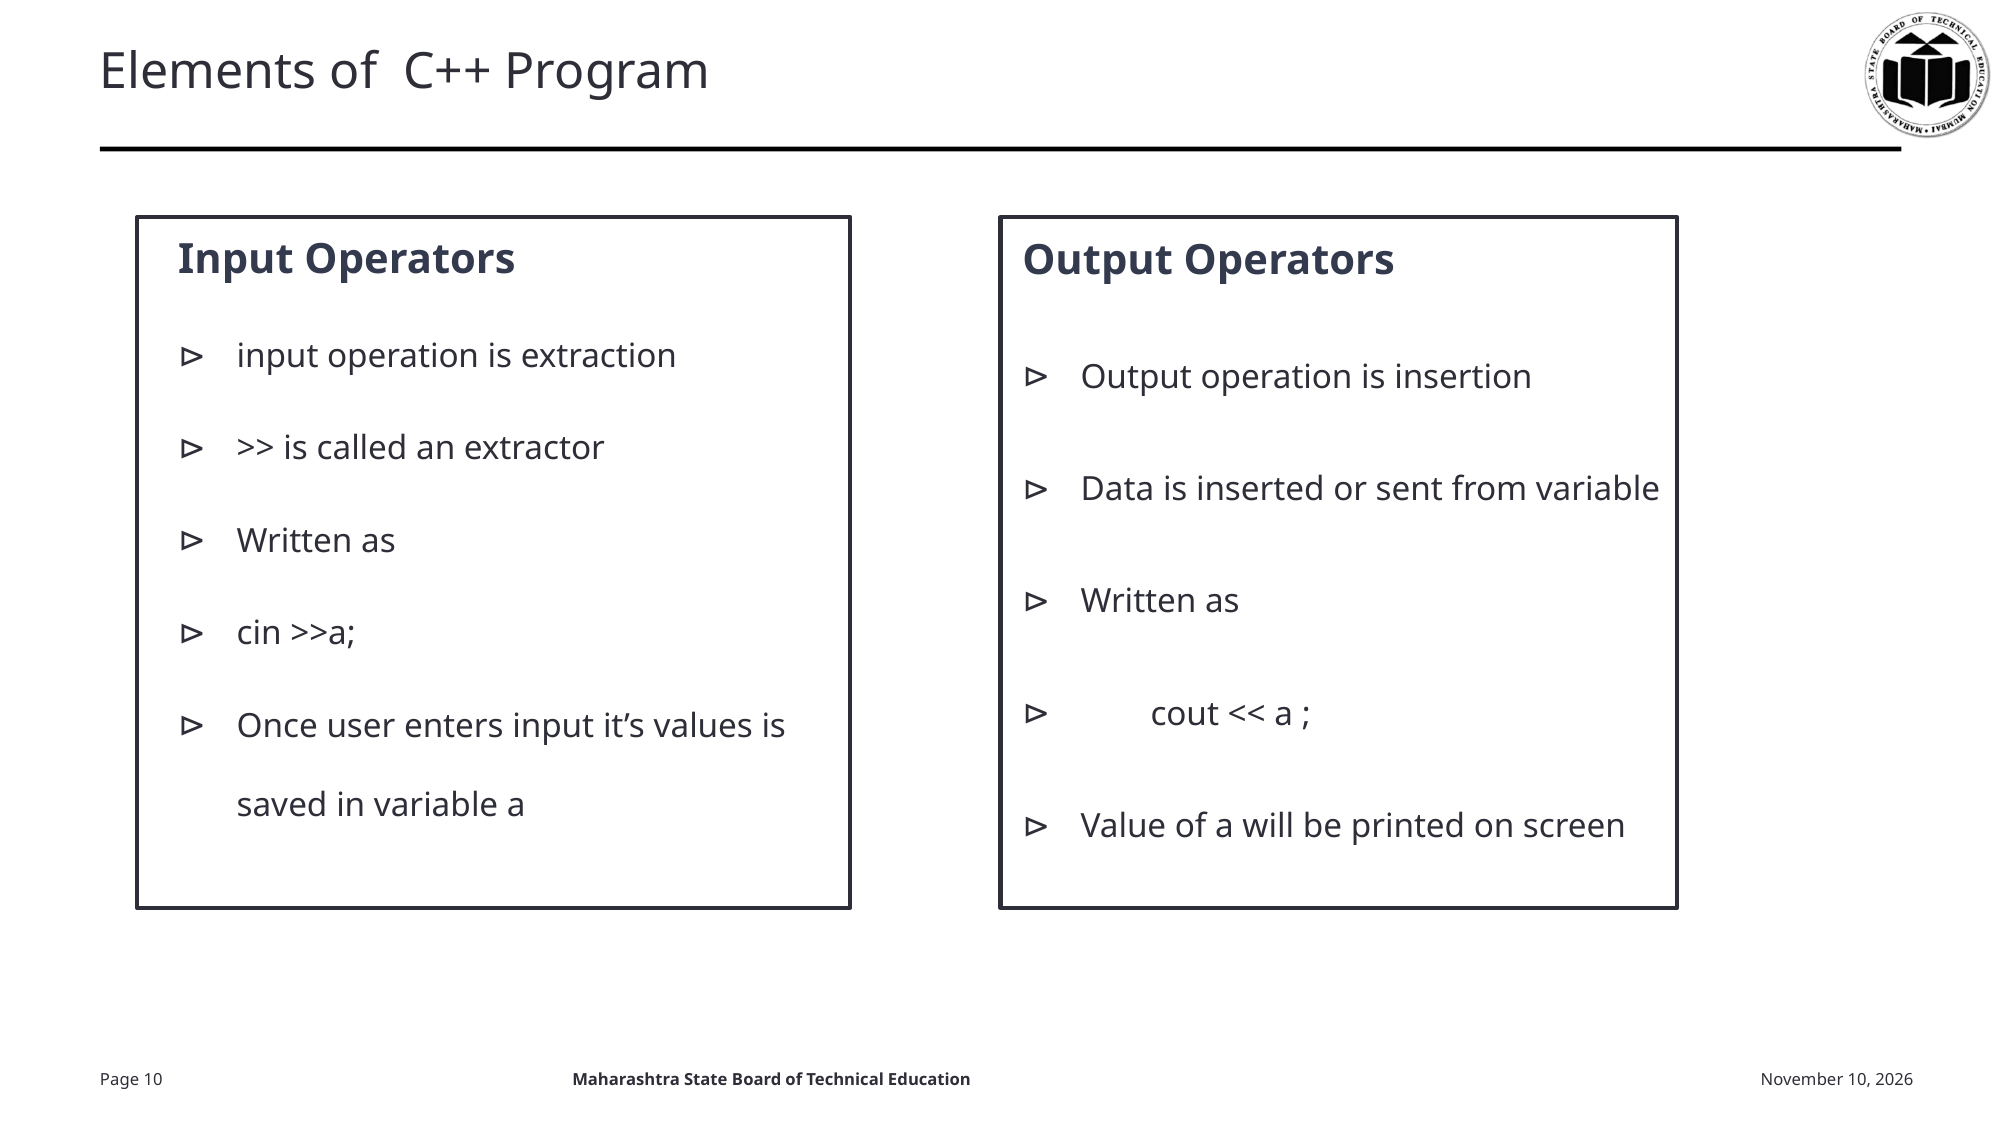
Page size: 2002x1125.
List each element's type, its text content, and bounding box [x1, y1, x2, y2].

text_box Input Operators input operation is extraction >> is called an extractor Written as cin >>a; Once user enters input it’s values is saved in variable a [146, 216, 841, 1125]
picture [1852, 0, 2001, 149]
text_box [841, 216, 850, 908]
title Elements of C++ Program [99, 48, 1901, 145]
text_box Output Operators Output operation is insertion Data is inserted or sent from variable Written as cout << a ; Value of a will be printed on screen [990, 217, 1685, 1125]
text_box [137, 216, 146, 908]
